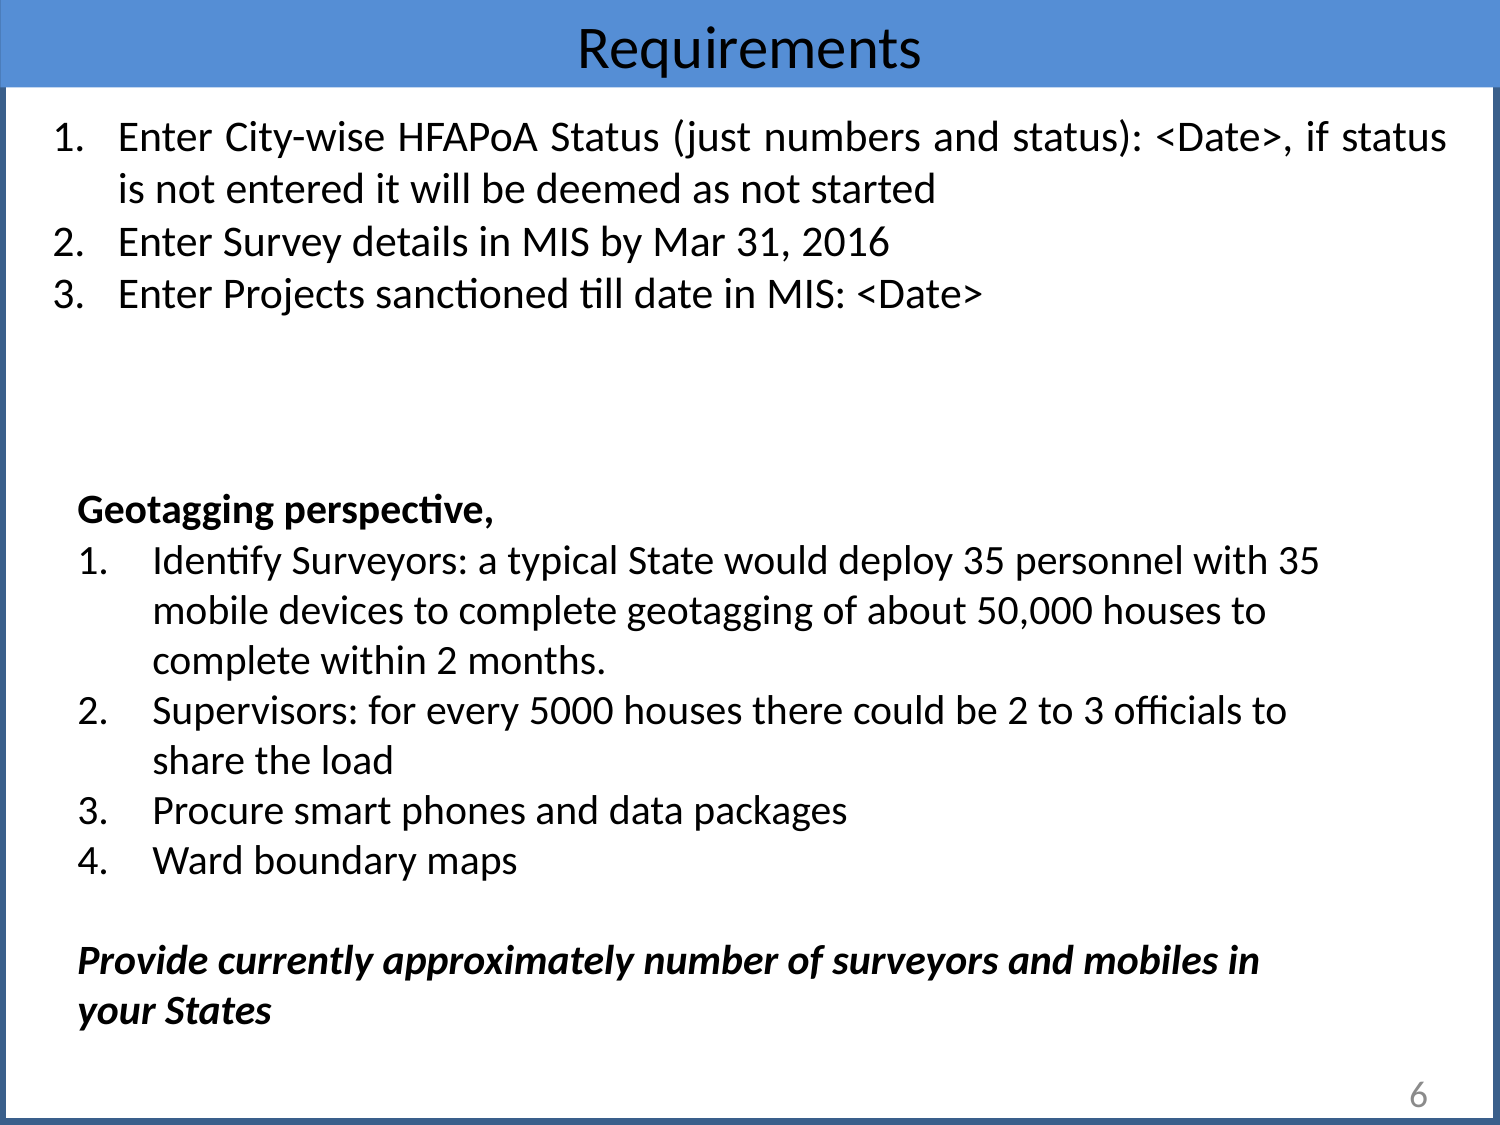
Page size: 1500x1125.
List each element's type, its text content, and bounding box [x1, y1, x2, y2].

text_box [0, 88, 1500, 1125]
text_box Requirements [0, 0, 1500, 88]
text_box Enter City-wise HFAPoA Status (just numbers and status): <Date>, if status is not entered it will be deemed as not started Enter Survey details in MIS by Mar 31, 2016 Enter Projects sanctioned till date in MIS: <Date> [37, 99, 1463, 378]
text_box Geotagging perspective, Identify Surveyors: a typical State would deploy 35 personnel with 35 mobile devices to complete geotagging of about 50,000 houses to complete within 2 months. Supervisors: for every 5000 houses there could be 2 to 3 officials to share the load Procure smart phones and data packages Ward boundary maps Provide currently approximately number of surveyors and mobiles in your States [62, 474, 1363, 1040]
